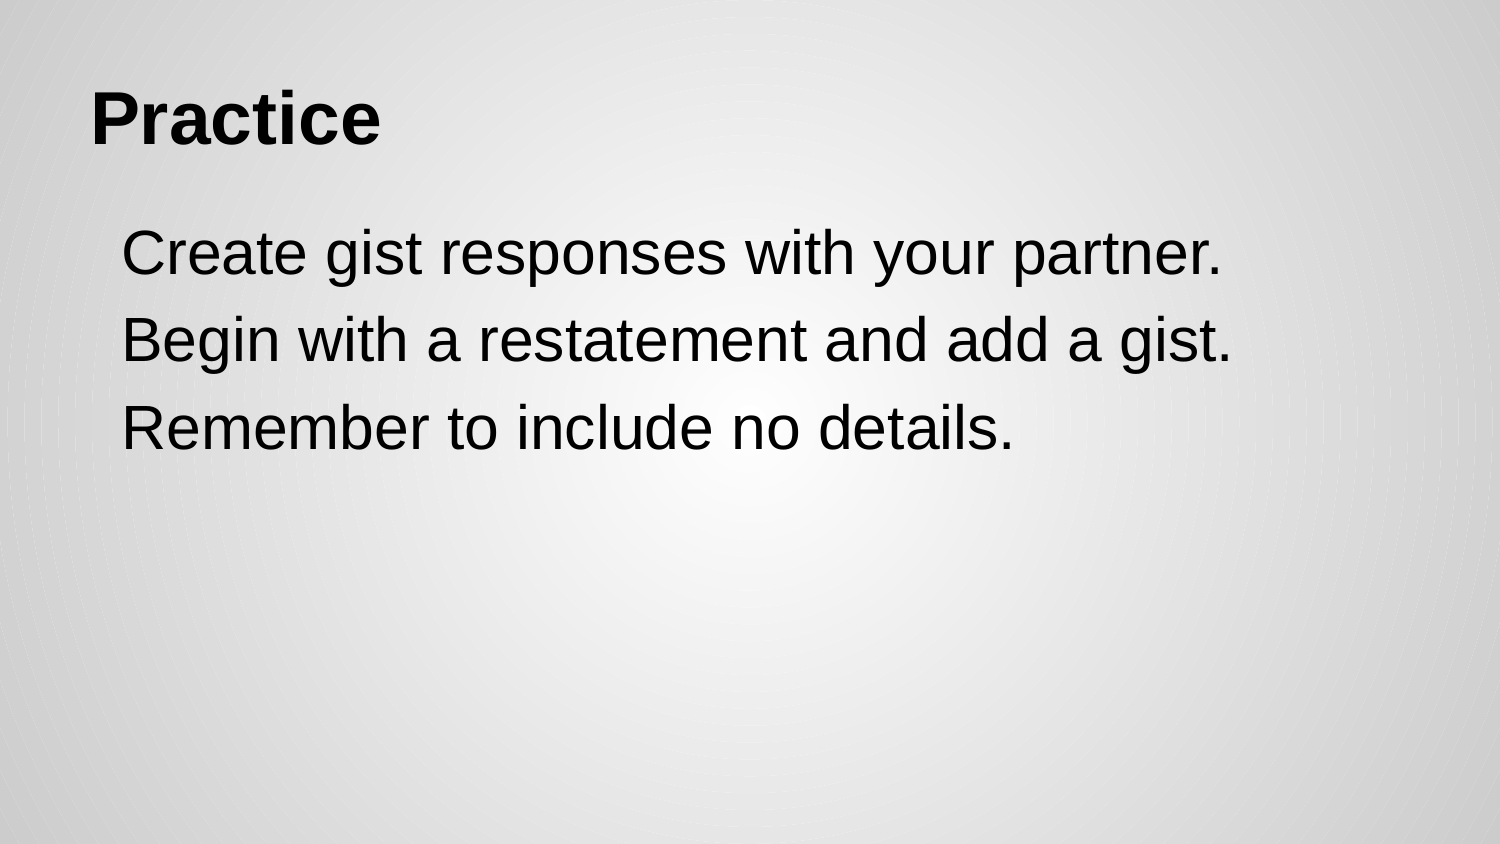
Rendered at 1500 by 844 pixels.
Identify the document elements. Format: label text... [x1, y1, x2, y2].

list Create gist responses with your partner. Begin with a restatement and add a gist. Remember to include no details. [74, 196, 1426, 809]
title Practice [74, 33, 1426, 175]
